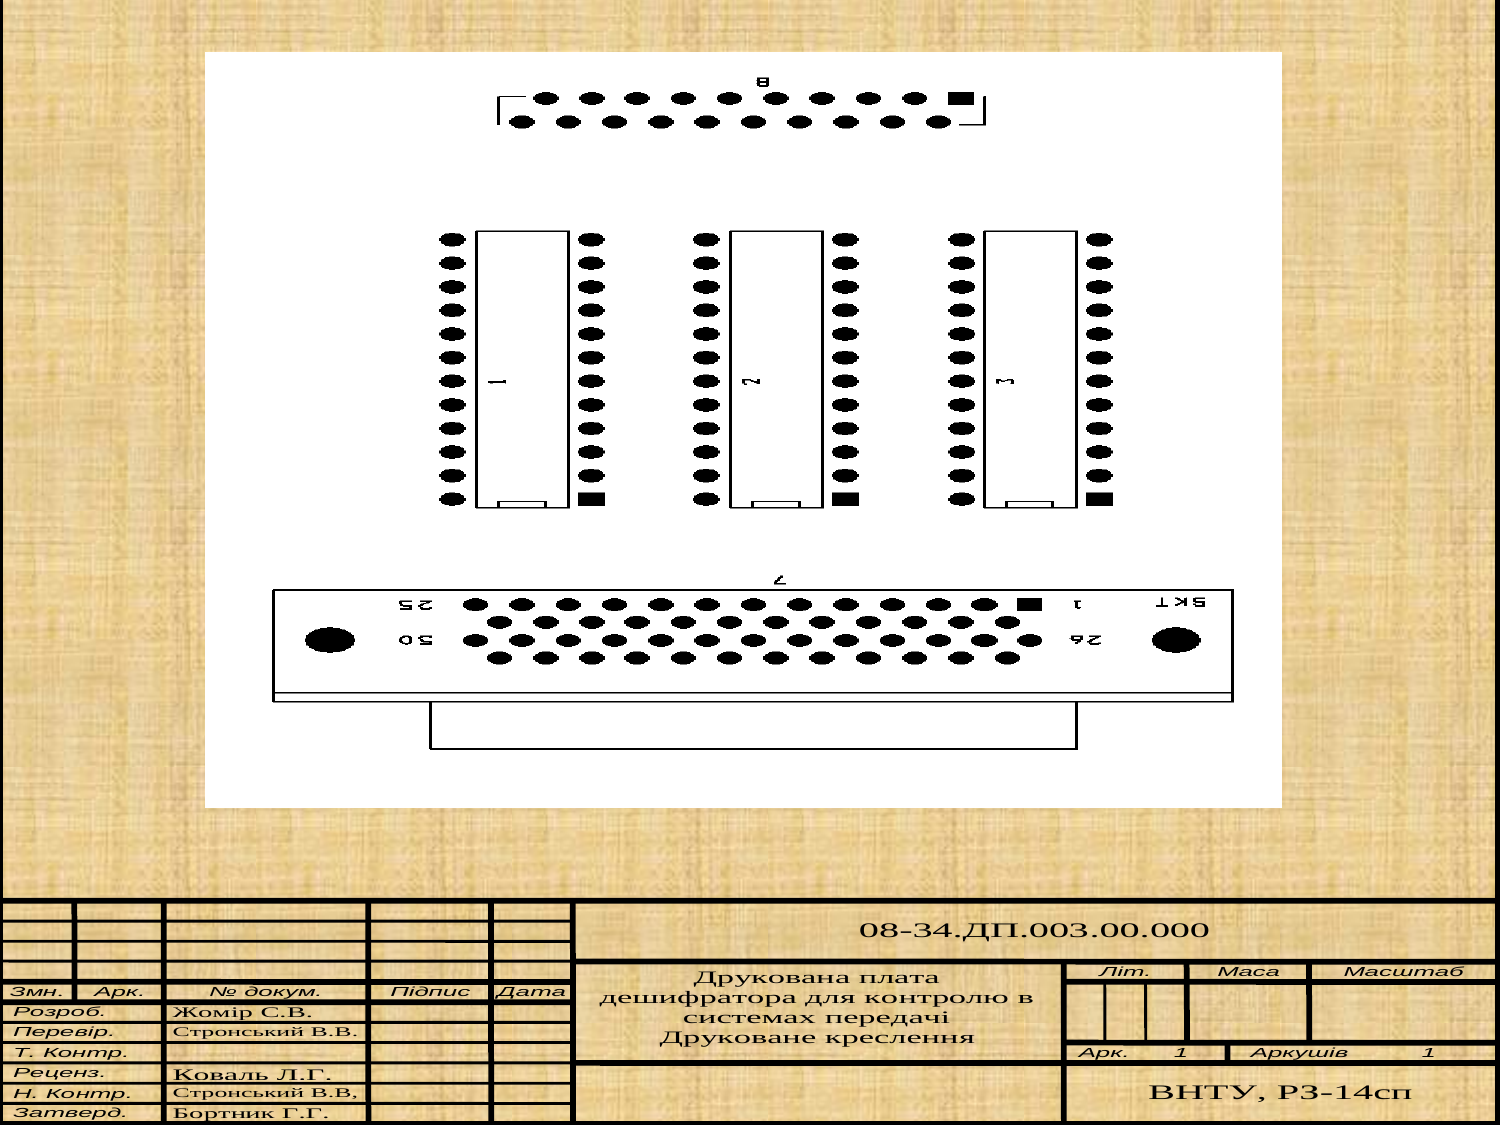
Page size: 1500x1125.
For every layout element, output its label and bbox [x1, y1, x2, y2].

text_box [0, 0, 1500, 1125]
